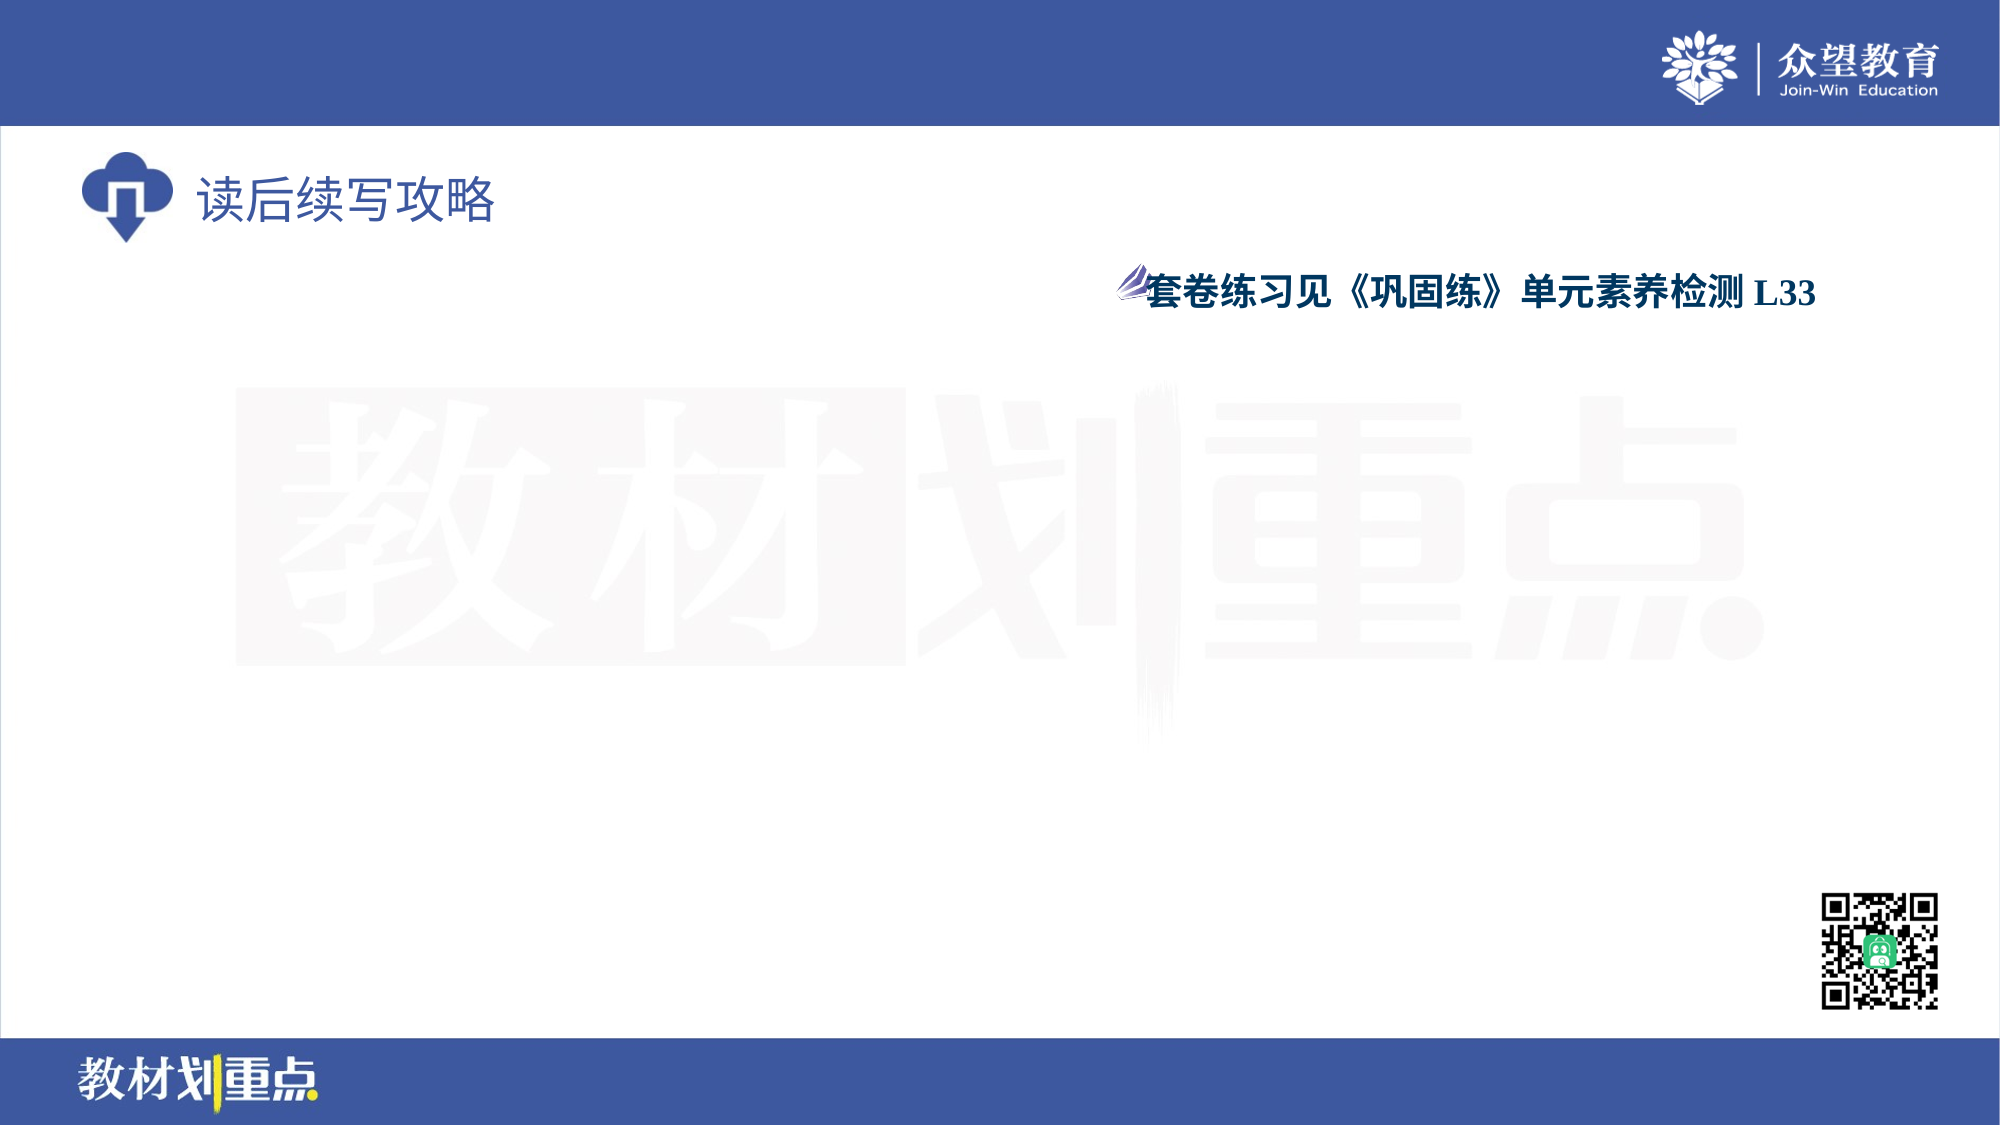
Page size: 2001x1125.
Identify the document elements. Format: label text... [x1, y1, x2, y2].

picture [0, 0, 2000, 1125]
text_box 套卷练习见《巩固练》单元素养检测L33 [82, 247, 1817, 347]
